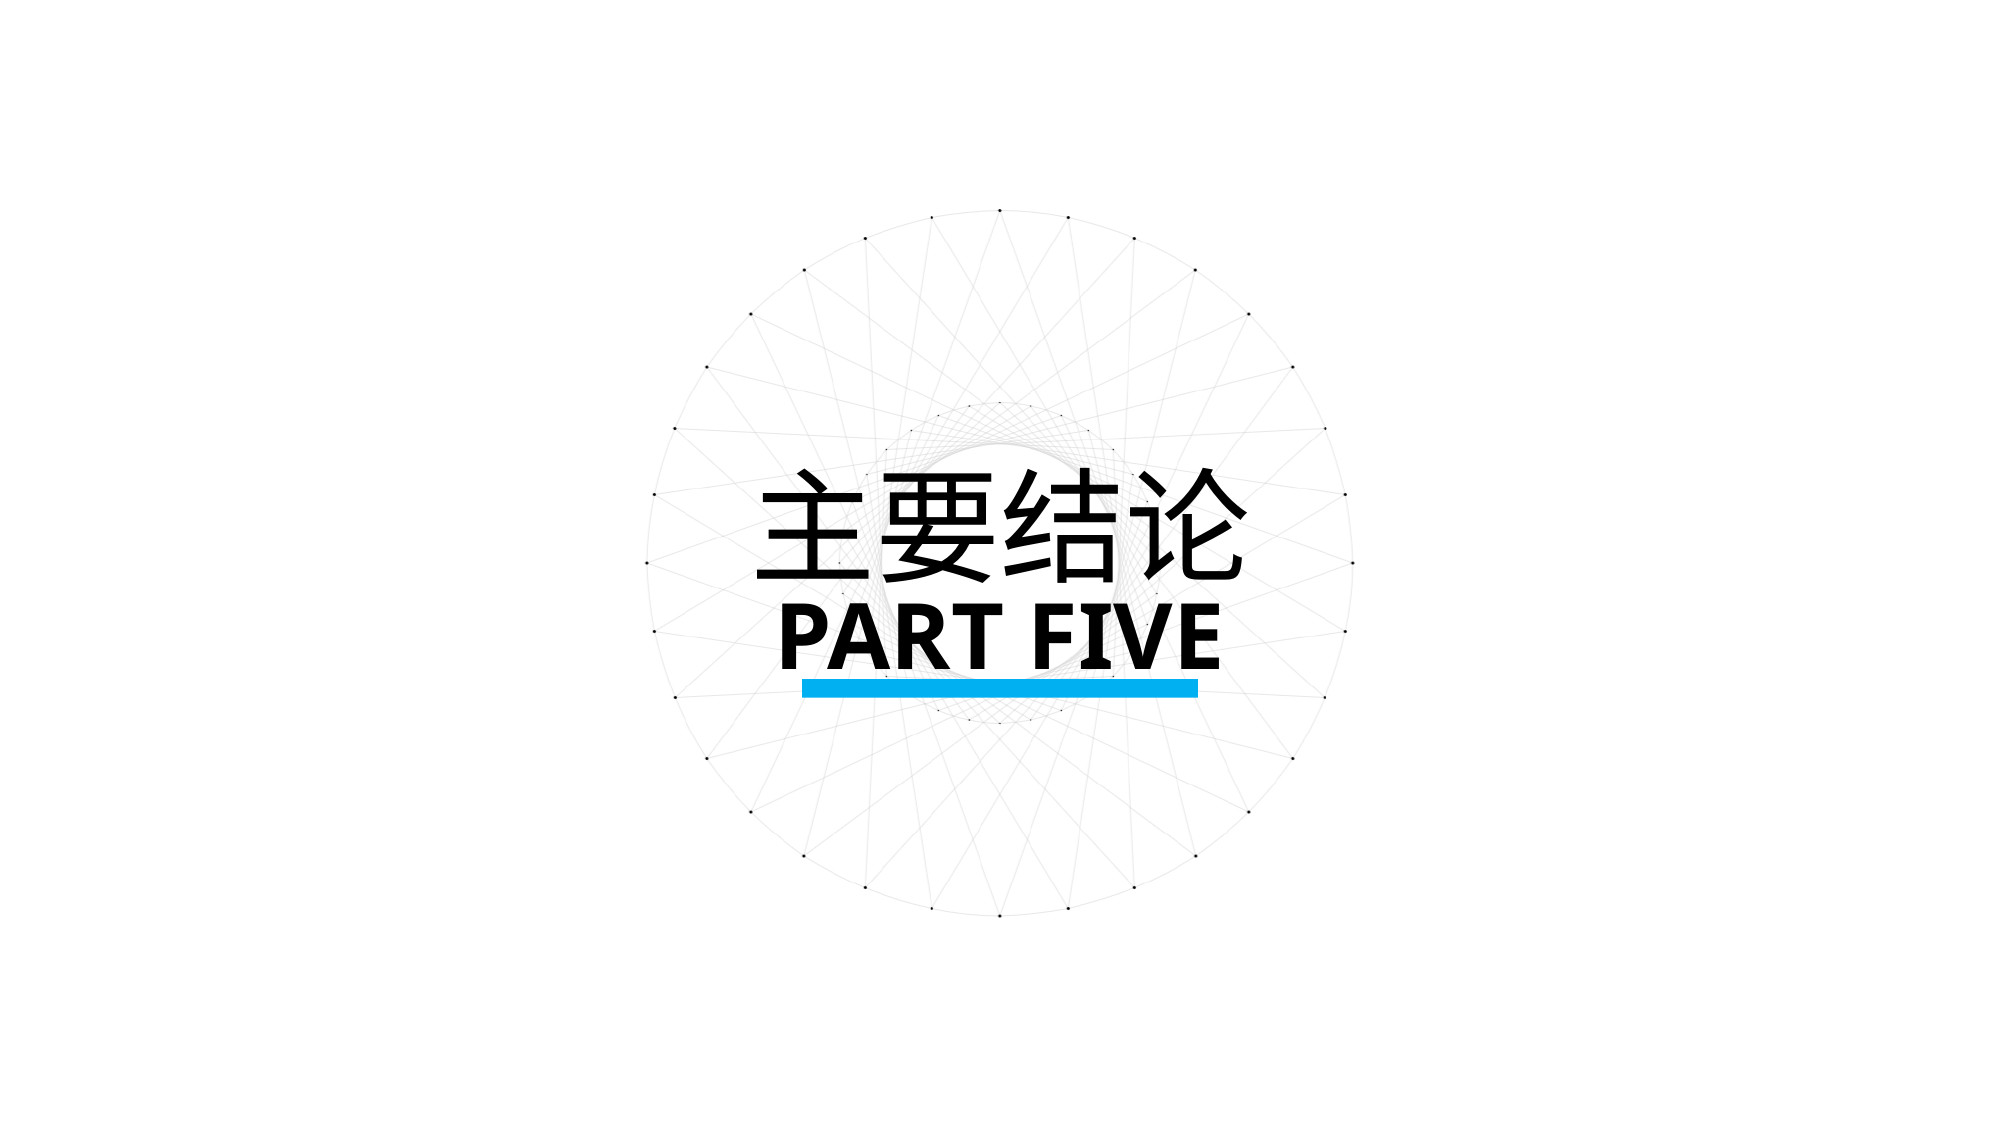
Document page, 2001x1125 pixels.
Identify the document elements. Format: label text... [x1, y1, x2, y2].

picture [676, 193, 1335, 396]
text_box PART FIVE [704, 607, 1296, 696]
picture [636, 445, 1375, 932]
text_box 主要结论 [645, 396, 1355, 607]
text_box [801, 678, 1199, 699]
